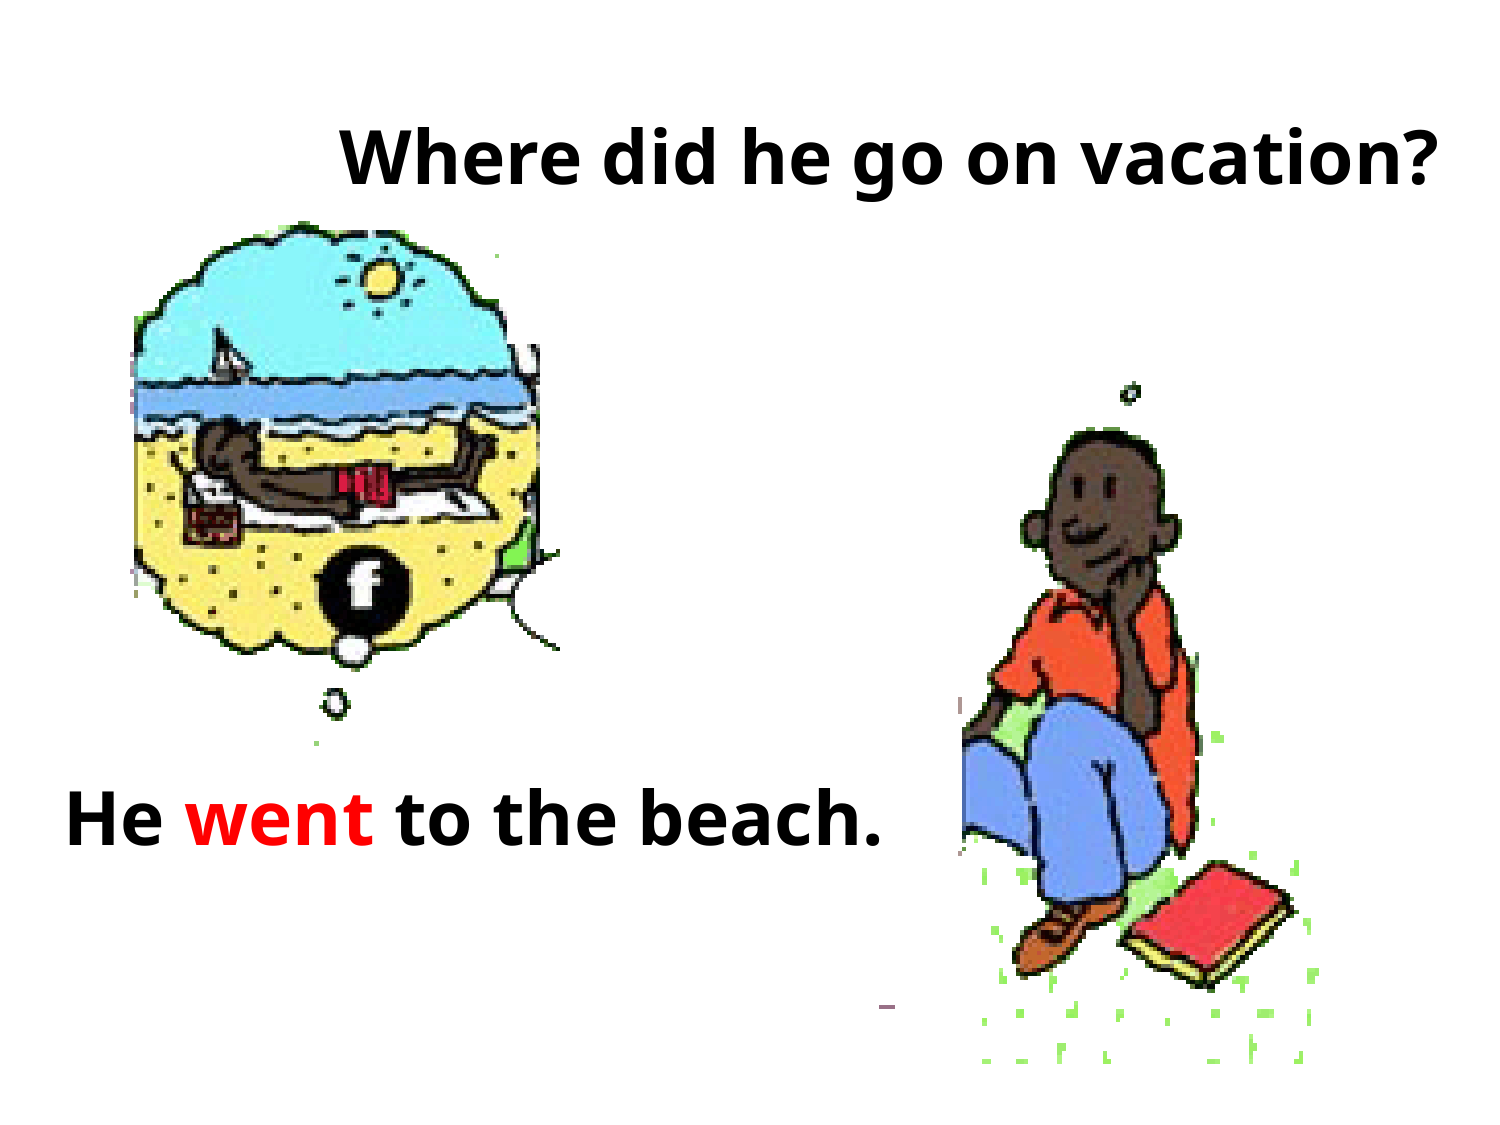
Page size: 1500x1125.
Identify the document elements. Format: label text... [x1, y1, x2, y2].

picture [879, 361, 1500, 1065]
picture [52, 54, 798, 747]
text_box Where did he go on vacation? [802, 101, 1500, 207]
text_box He went to the beach. [48, 763, 874, 868]
